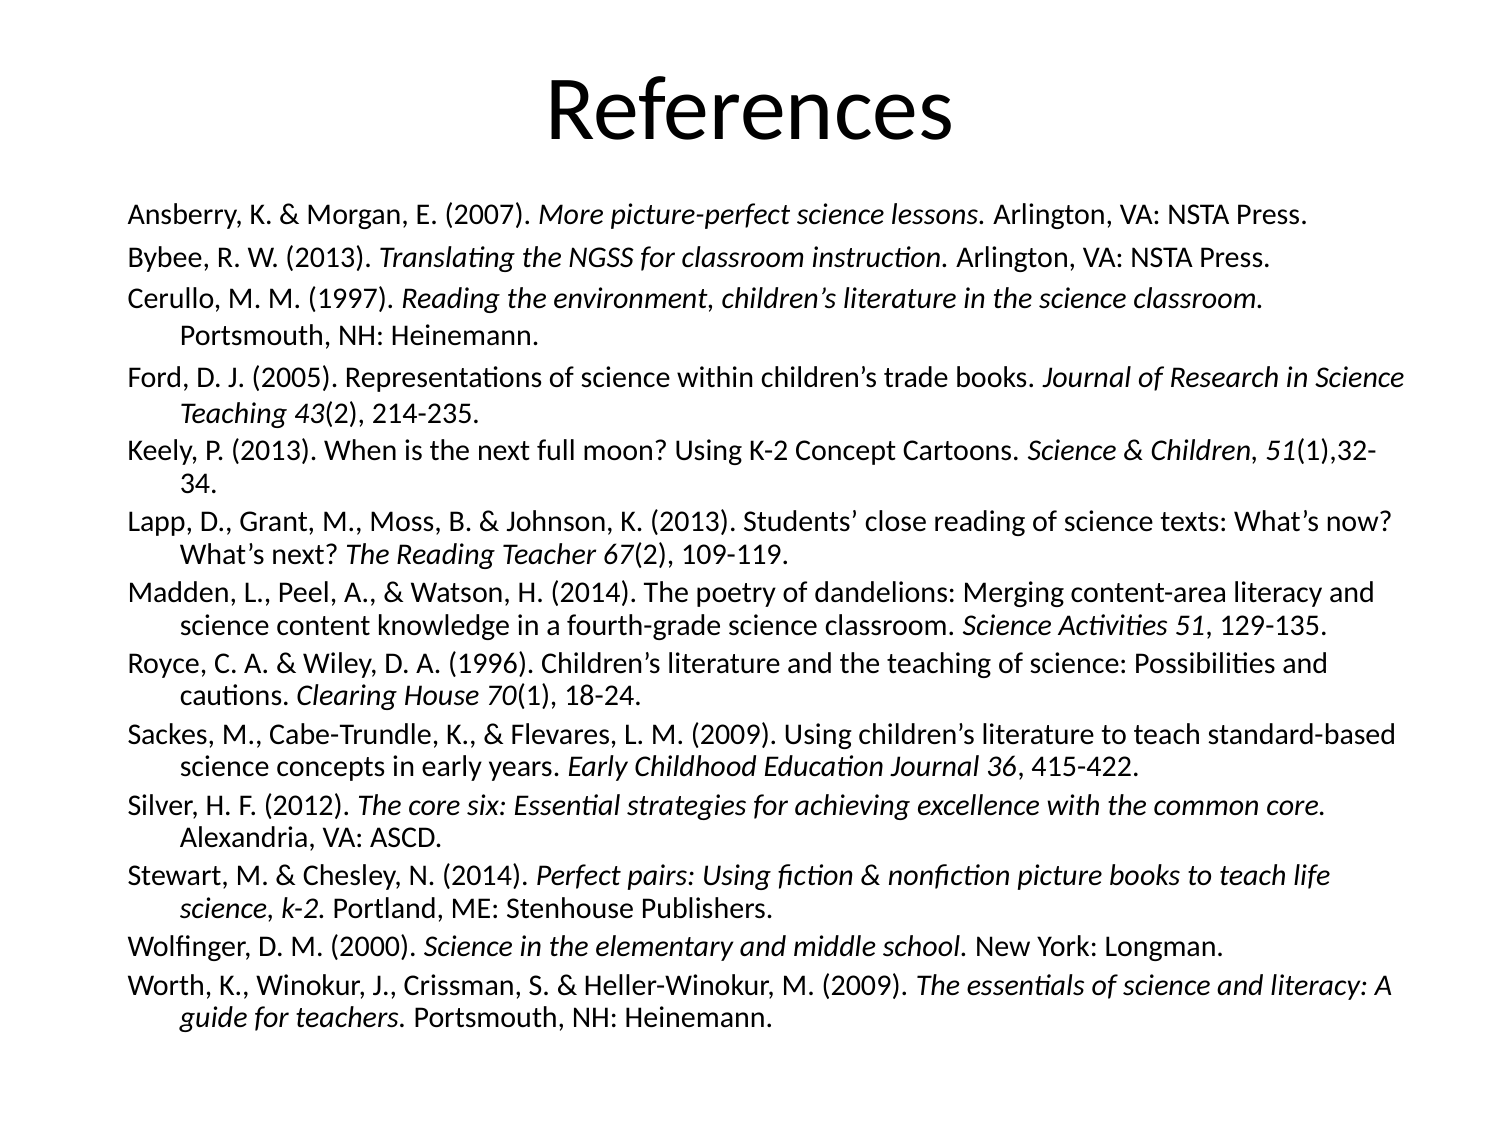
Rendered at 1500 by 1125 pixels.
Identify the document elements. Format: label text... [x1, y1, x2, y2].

list Ansberry, K. & Morgan, E. (2007). More picture-perfect science lessons. Arlington, VA: NSTA Press. Bybee, R. W. (2013). Translating the NGSS for classroom instruction. Arlington, VA: NSTA Press. Cerullo, M. M. (1997). Reading the environment, children’s literature in the science classroom. Portsmouth, NH: Heinemann. Ford, D. J. (2005). Representations of science within children’s trade books. Journal of Research in Science Teaching 43(2), 214-235. Keely, P. (2013). When is the next full moon? Using K-2 Concept Cartoons. Science & Children, 51(1),32-34. Lapp, D., Grant, M., Moss, B. & Johnson, K. (2013). Students’ close reading of science texts: What’s now? What’s next? The Reading Teacher 67(2), 109-119. Madden, L., Peel, A., & Watson, H. (2014). The poetry of dandelions: Merging content-area literacy and science content knowledge in a fourth-grade science classroom. Science Activities 51, 129-135. Royce, C. A. & Wiley, D. A. (1996). Children’s literature and the teaching of science: Possibilities and cautions. Clearing House 70(1), 18-24. Sackes, M., Cabe-Trundle, K., & Flevares, L. M. (2009). Using children’s literature to teach standard-based science concepts in early years. Early Childhood Education Journal 36, 415-422. Silver, H. F. (2012). The core six: Essential strategies for achieving excellence with the common core. Alexandria, VA: ASCD. Stewart, M. & Chesley, N. (2014). Perfect pairs: Using fiction & nonfiction picture books to teach life science, k-2. Portland, ME: Stenhouse Publishers. Wolfinger, D. M. (2000). Science in the elementary and middle school. New York: Longman. Worth, K., Winokur, J., Crissman, S. & Heller-Winokur, M. (2009). The essentials of science and literacy: A guide for teachers. Portsmouth, NH: Heinemann. [112, 187, 1425, 1063]
title References [75, 24, 1425, 180]
